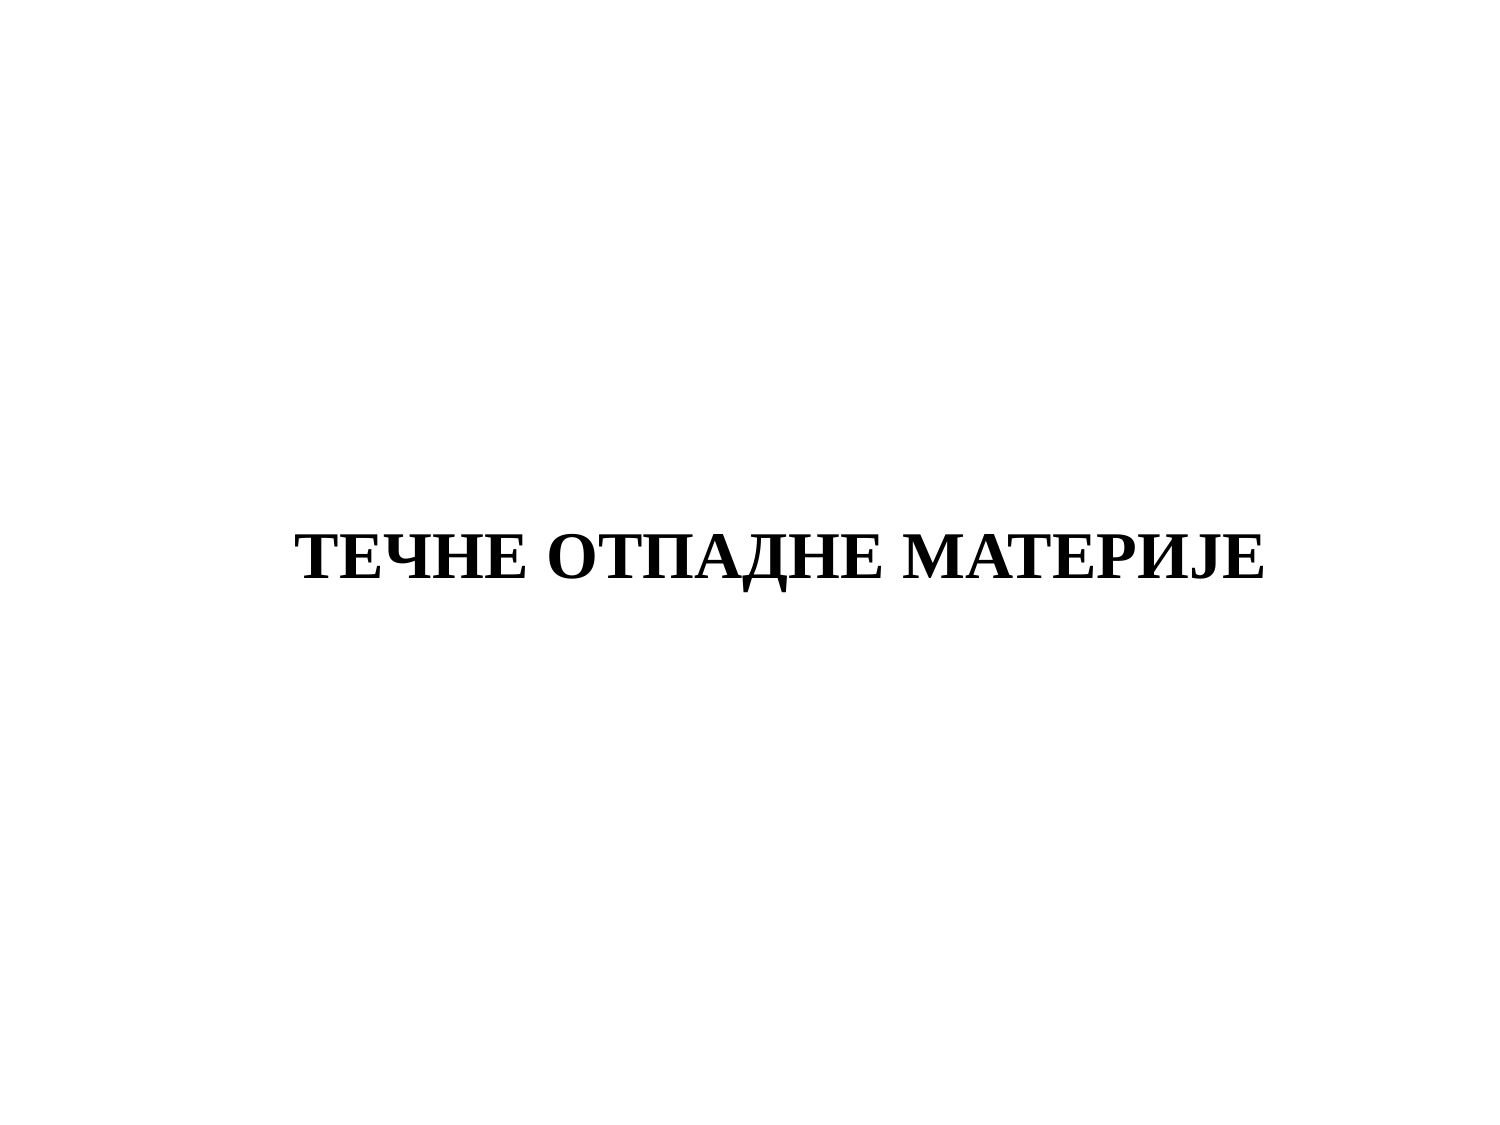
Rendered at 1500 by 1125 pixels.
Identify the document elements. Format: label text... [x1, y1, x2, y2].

text_box ТЕЧНЕ ОТПАДНЕ МАТЕРИЈЕ [125, 504, 1438, 600]
